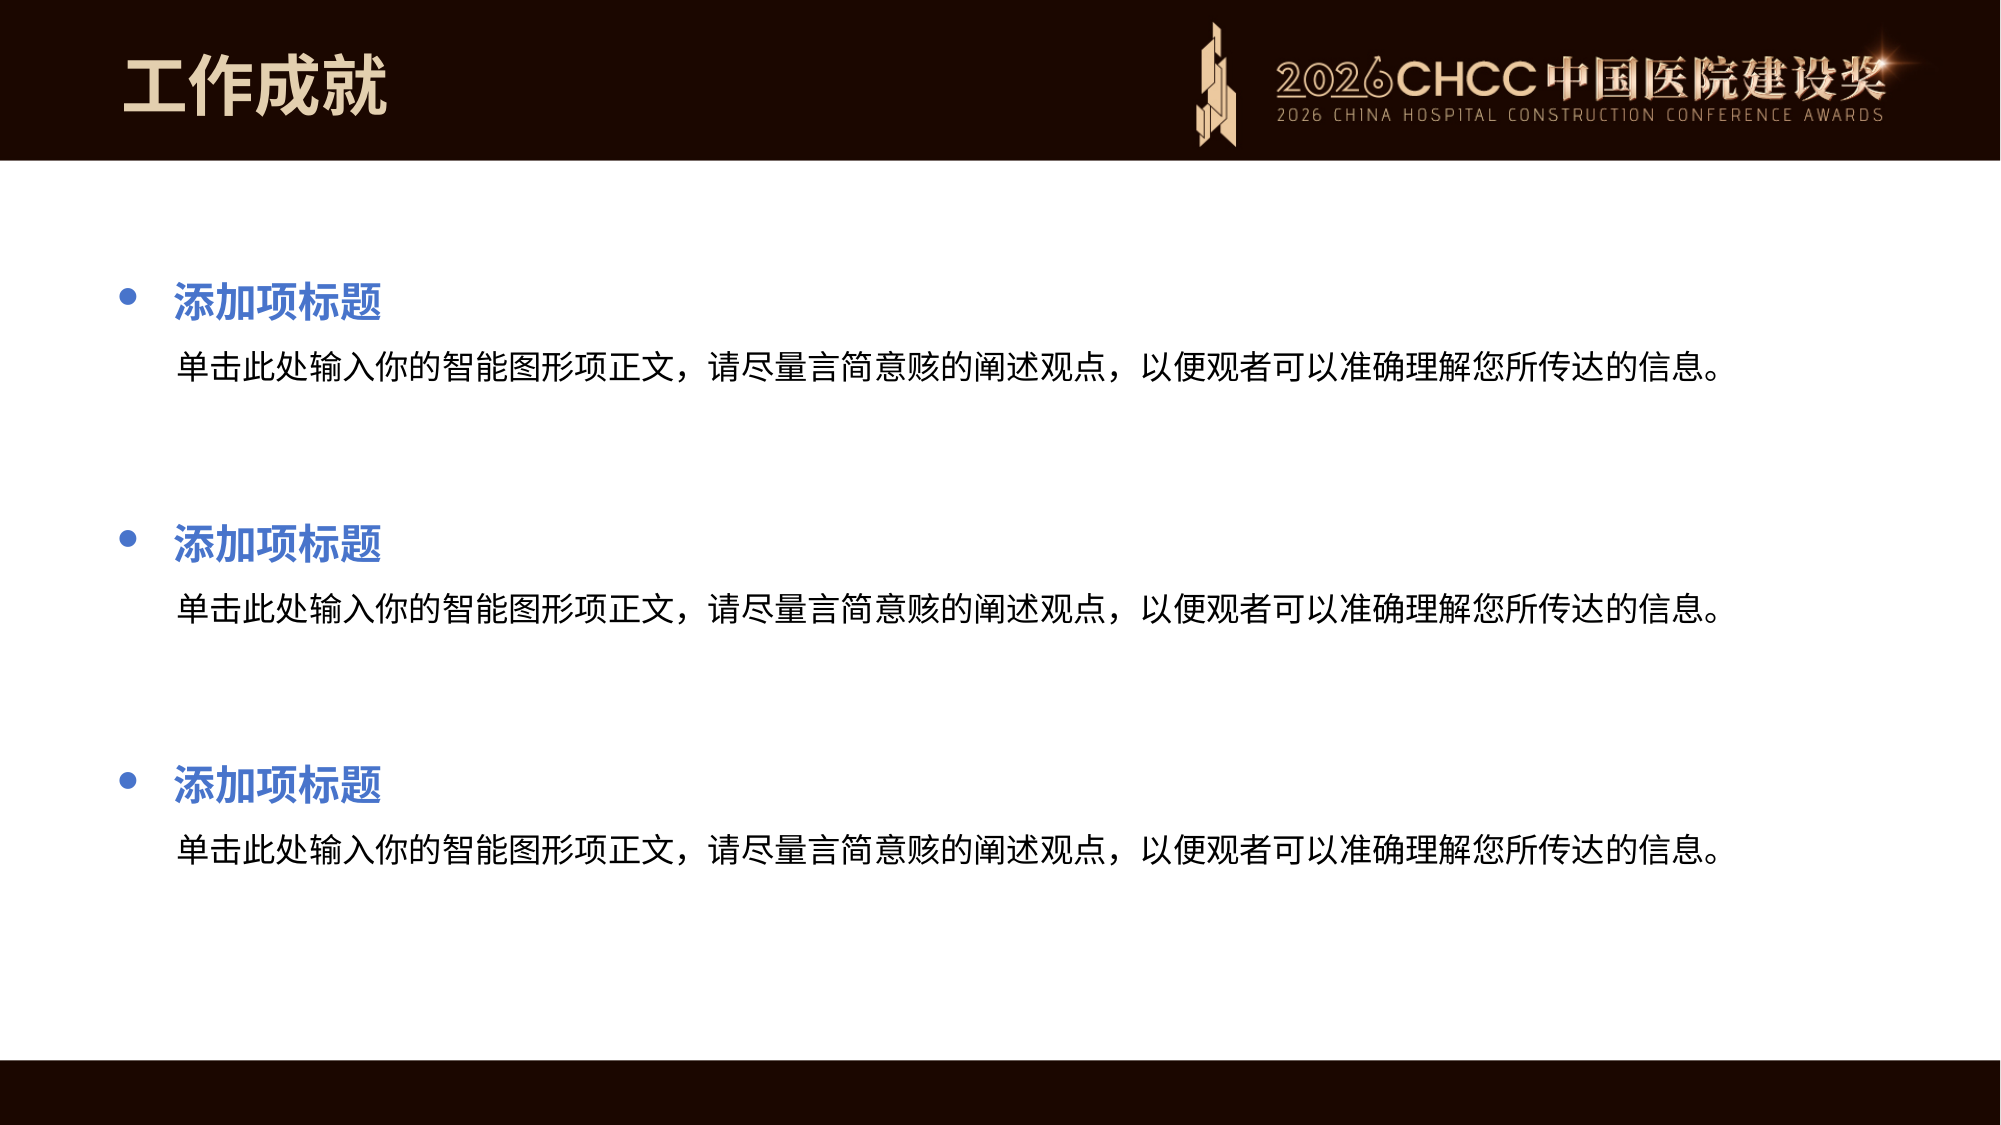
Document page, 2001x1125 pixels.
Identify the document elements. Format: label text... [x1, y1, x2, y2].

text_box 添加项标题 [117, 485, 934, 568]
text_box 单击此处输入你的智能图形项正文，请尽量言简意赅的阐述观点，以便观者可以准确理解您所传达的信息。 [117, 809, 1817, 940]
text_box 单击此处输入你的智能图形项正文，请尽量言简意赅的阐述观点，以便观者可以准确理解您所传达的信息。 [117, 567, 1817, 699]
text_box 添加项标题 [117, 727, 934, 810]
text_box 添加项标题 [117, 244, 934, 327]
text_box 工作成就 [106, 36, 563, 132]
picture [0, 0, 2001, 1125]
text_box 单击此处输入你的智能图形项正文，请尽量言简意赅的阐述观点，以便观者可以准确理解您所传达的信息。 [117, 326, 1817, 457]
